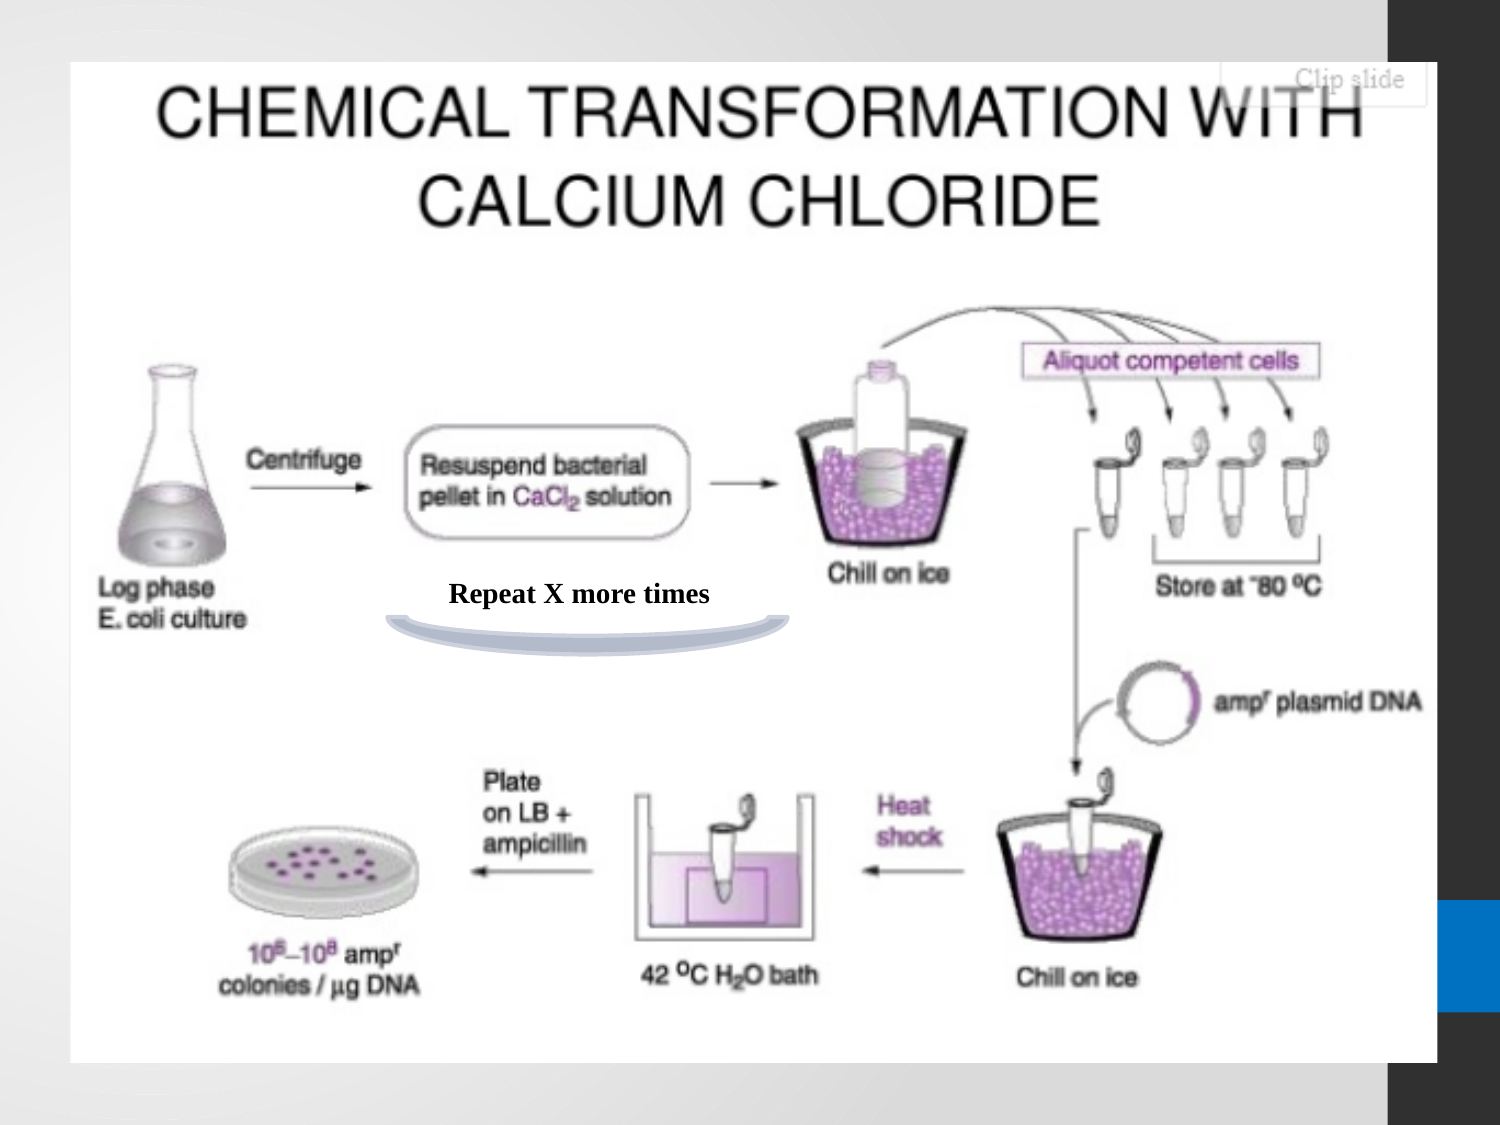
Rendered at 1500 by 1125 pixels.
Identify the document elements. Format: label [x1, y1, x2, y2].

picture [68, 61, 1438, 1063]
